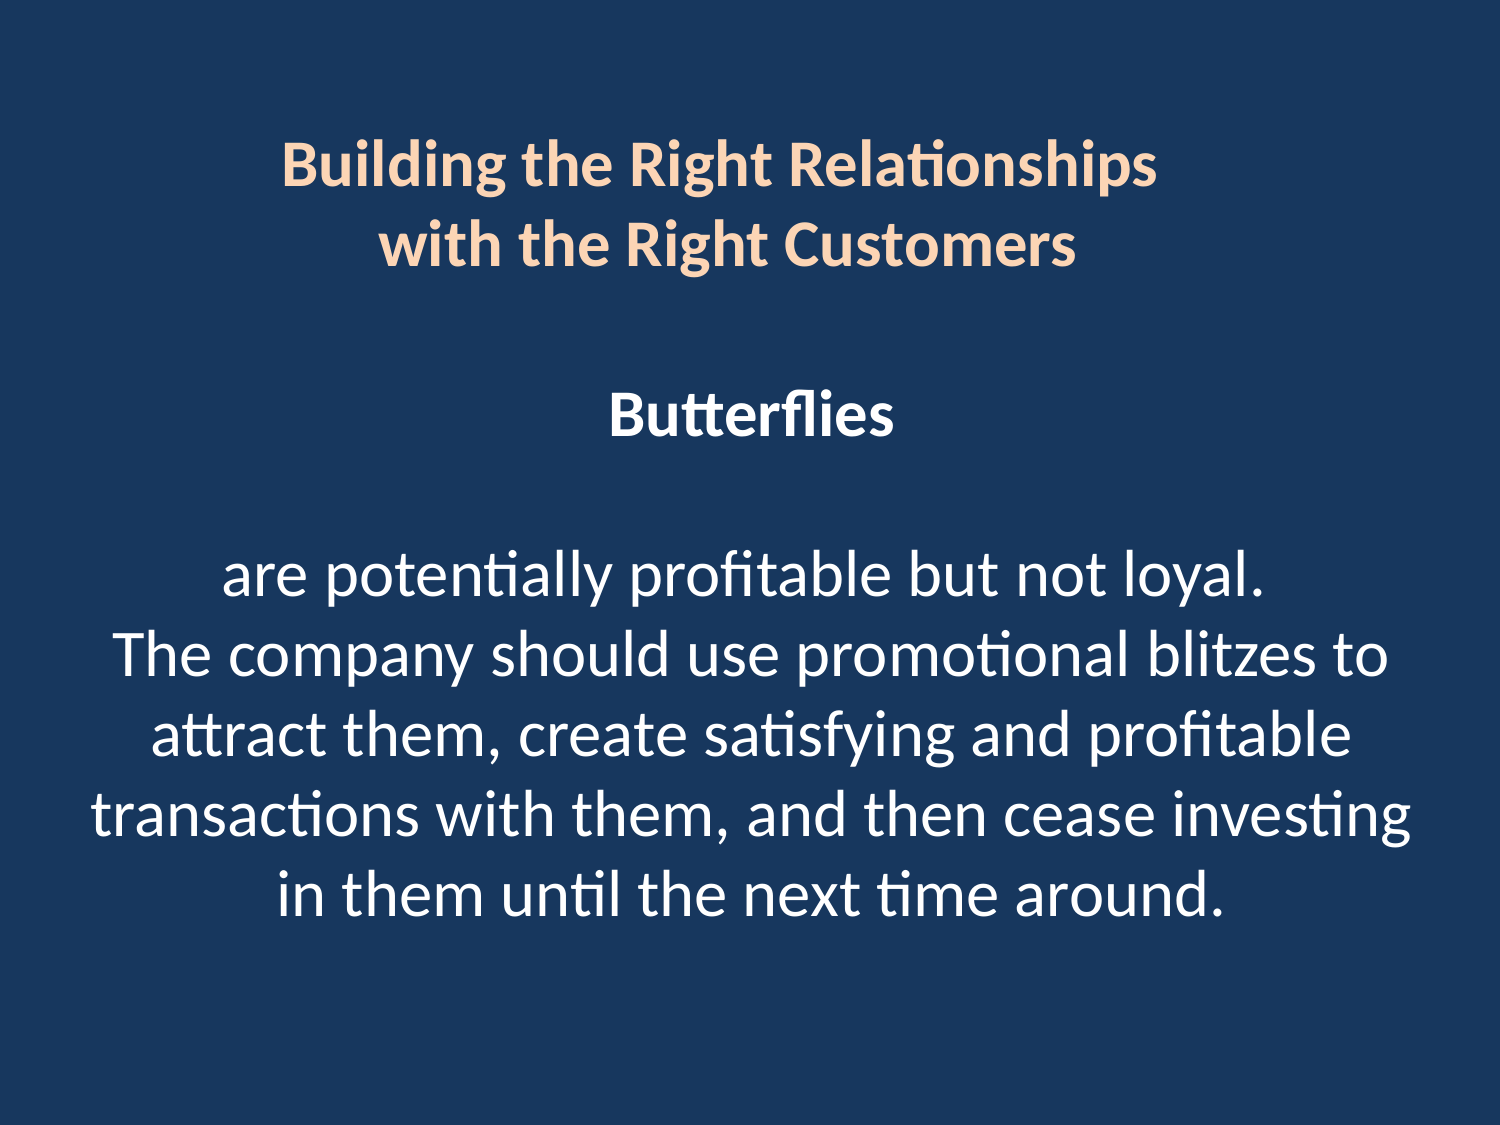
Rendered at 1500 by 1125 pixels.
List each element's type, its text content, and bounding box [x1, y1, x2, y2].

text_box Building the Right Relationships with the Right Customers [266, 112, 1190, 288]
text_box Butterflies are potentially profitable but not loyal. The company should use promotional blitzes to attract them, create satisfying and profitable transactions with them, and then cease investing in them until the next time around. [70, 362, 1433, 937]
